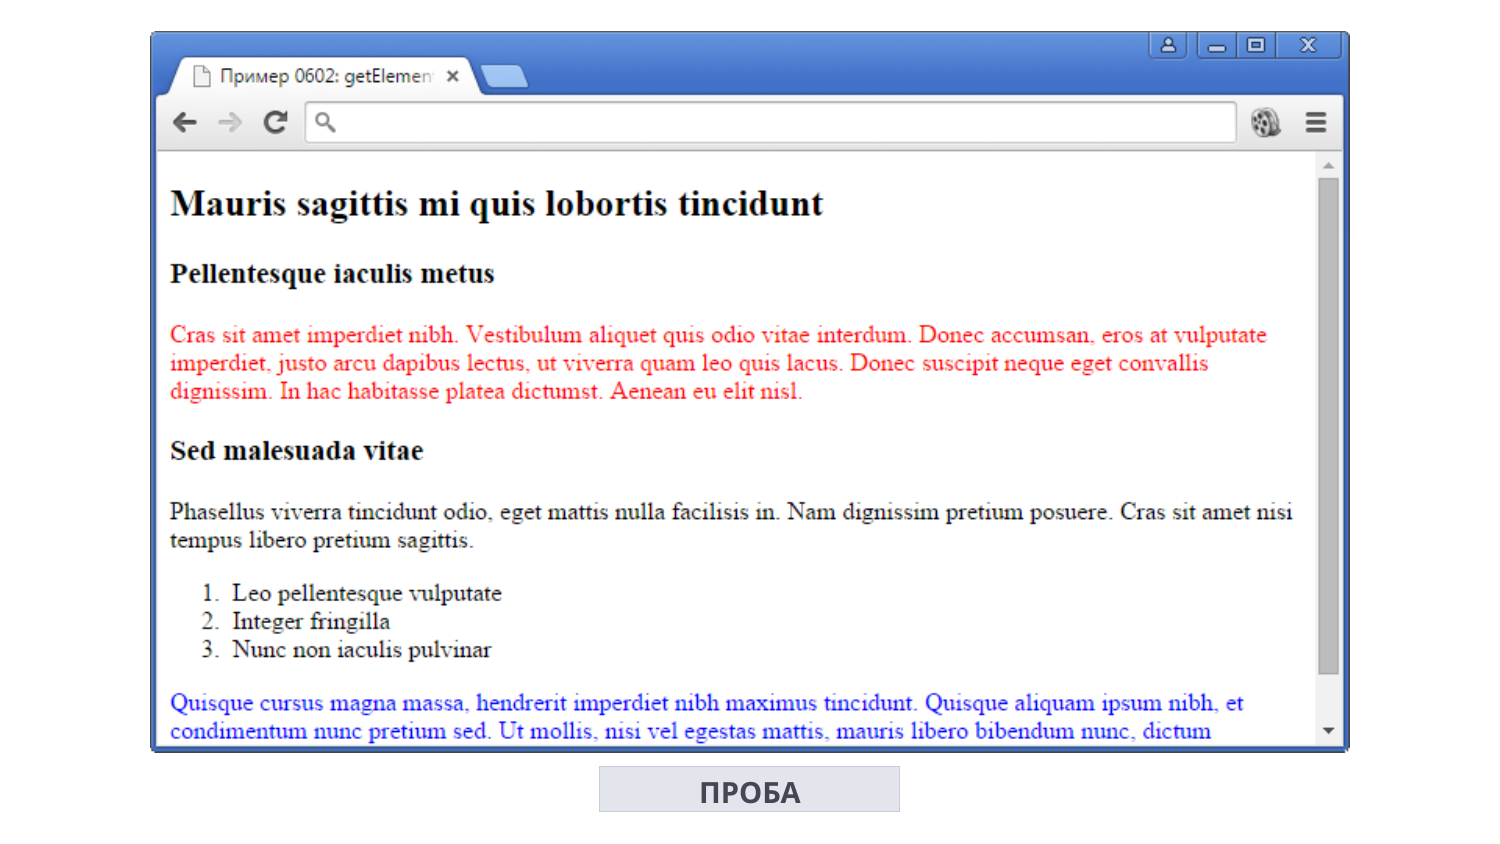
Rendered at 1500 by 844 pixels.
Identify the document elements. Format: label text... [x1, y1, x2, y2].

text_box ПРОБА [599, 766, 900, 812]
picture [149, 31, 1351, 753]
